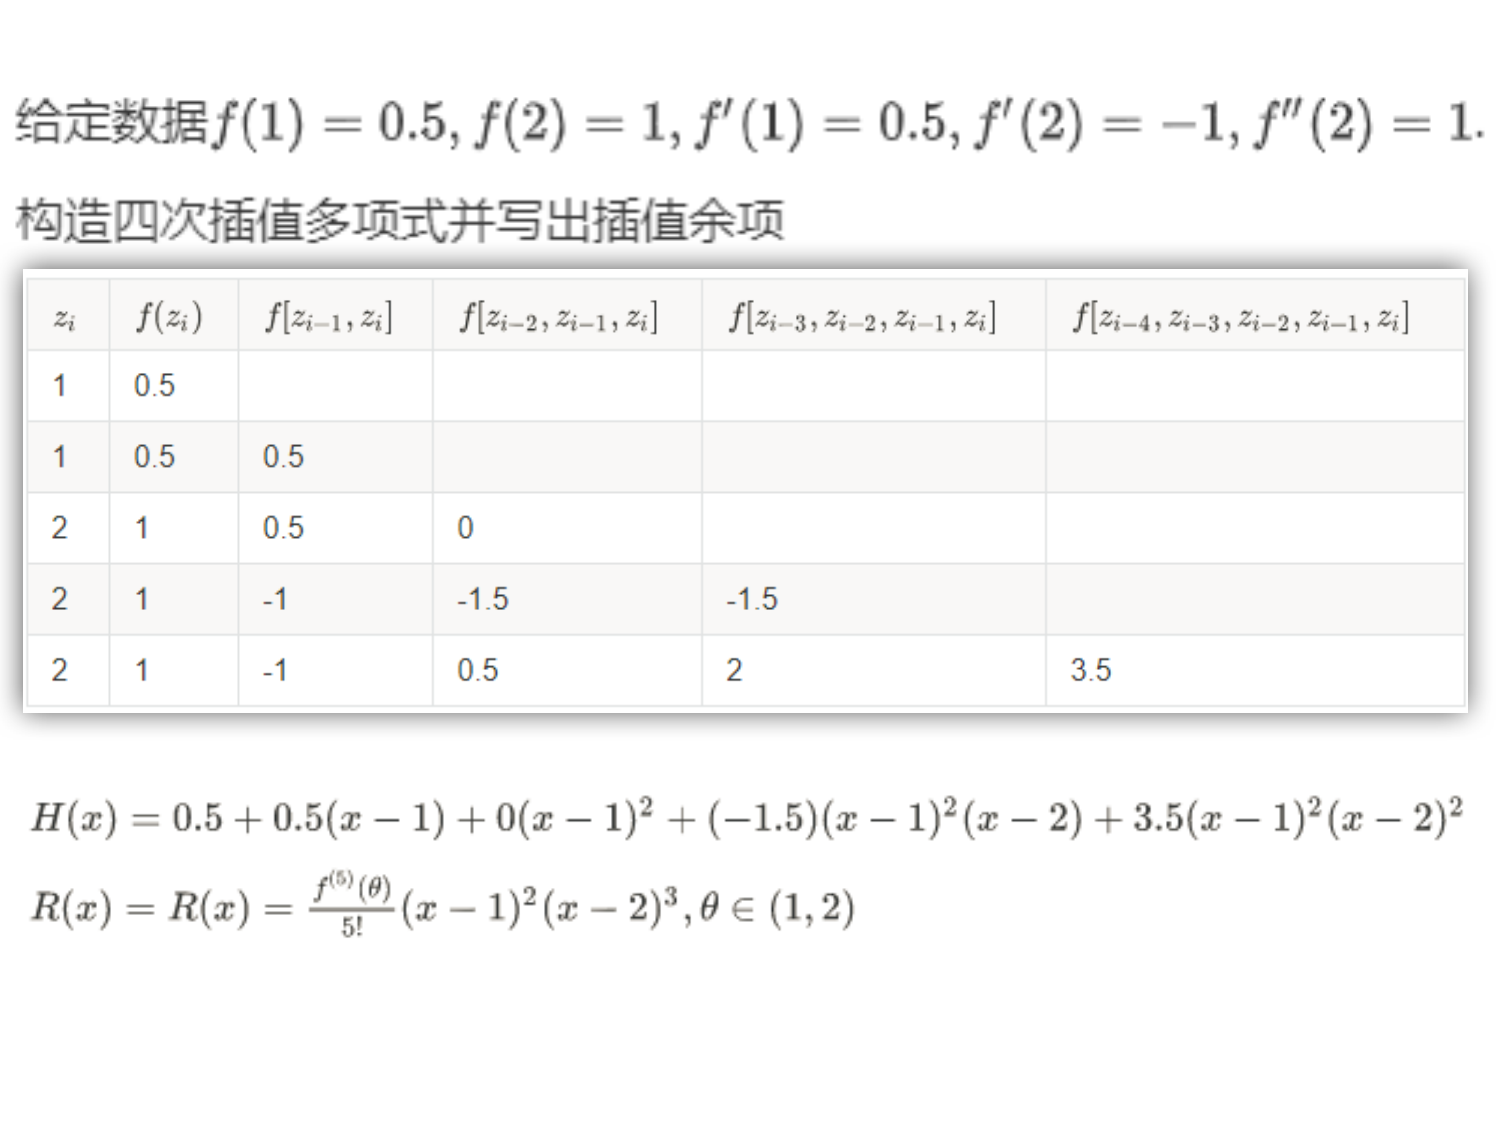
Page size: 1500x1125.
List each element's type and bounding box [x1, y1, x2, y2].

picture [23, 269, 1469, 713]
picture [14, 81, 1500, 266]
picture [23, 784, 1485, 945]
